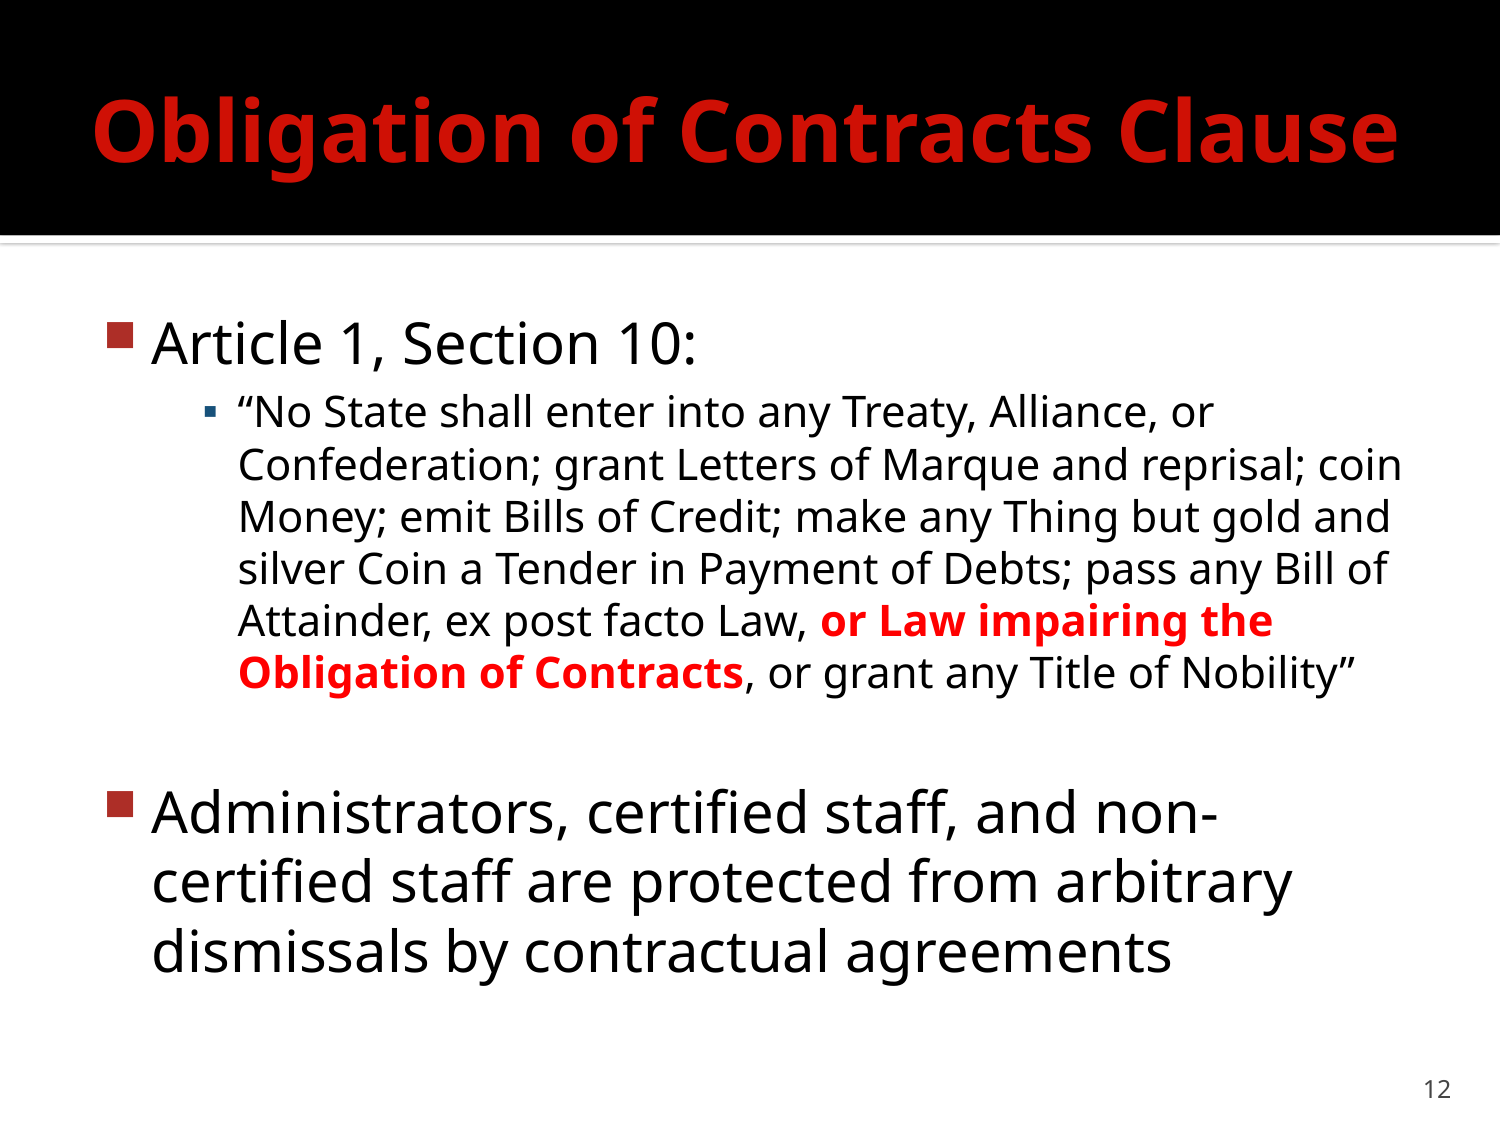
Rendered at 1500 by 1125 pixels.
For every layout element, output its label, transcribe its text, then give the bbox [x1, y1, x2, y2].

list Article 1, Section 10: “No State shall enter into any Treaty, Alliance, or Confederation; grant Letters of Marque and reprisal; coin Money; emit Bills of Credit; make any Thing but gold and silver Coin a Tender in Payment of Debts; pass any Bill of Attainder, ex post facto Law, or Law impairing the Obligation of Contracts, or grant any Title of Nobility” Administrators, certified staff, and non-certified staff are protected from arbitrary dismissals by contractual agreements [75, 291, 1425, 1050]
title Obligation of Contracts Clause [75, 25, 1425, 231]
slide_number 12 [1345, 1062, 1467, 1108]
